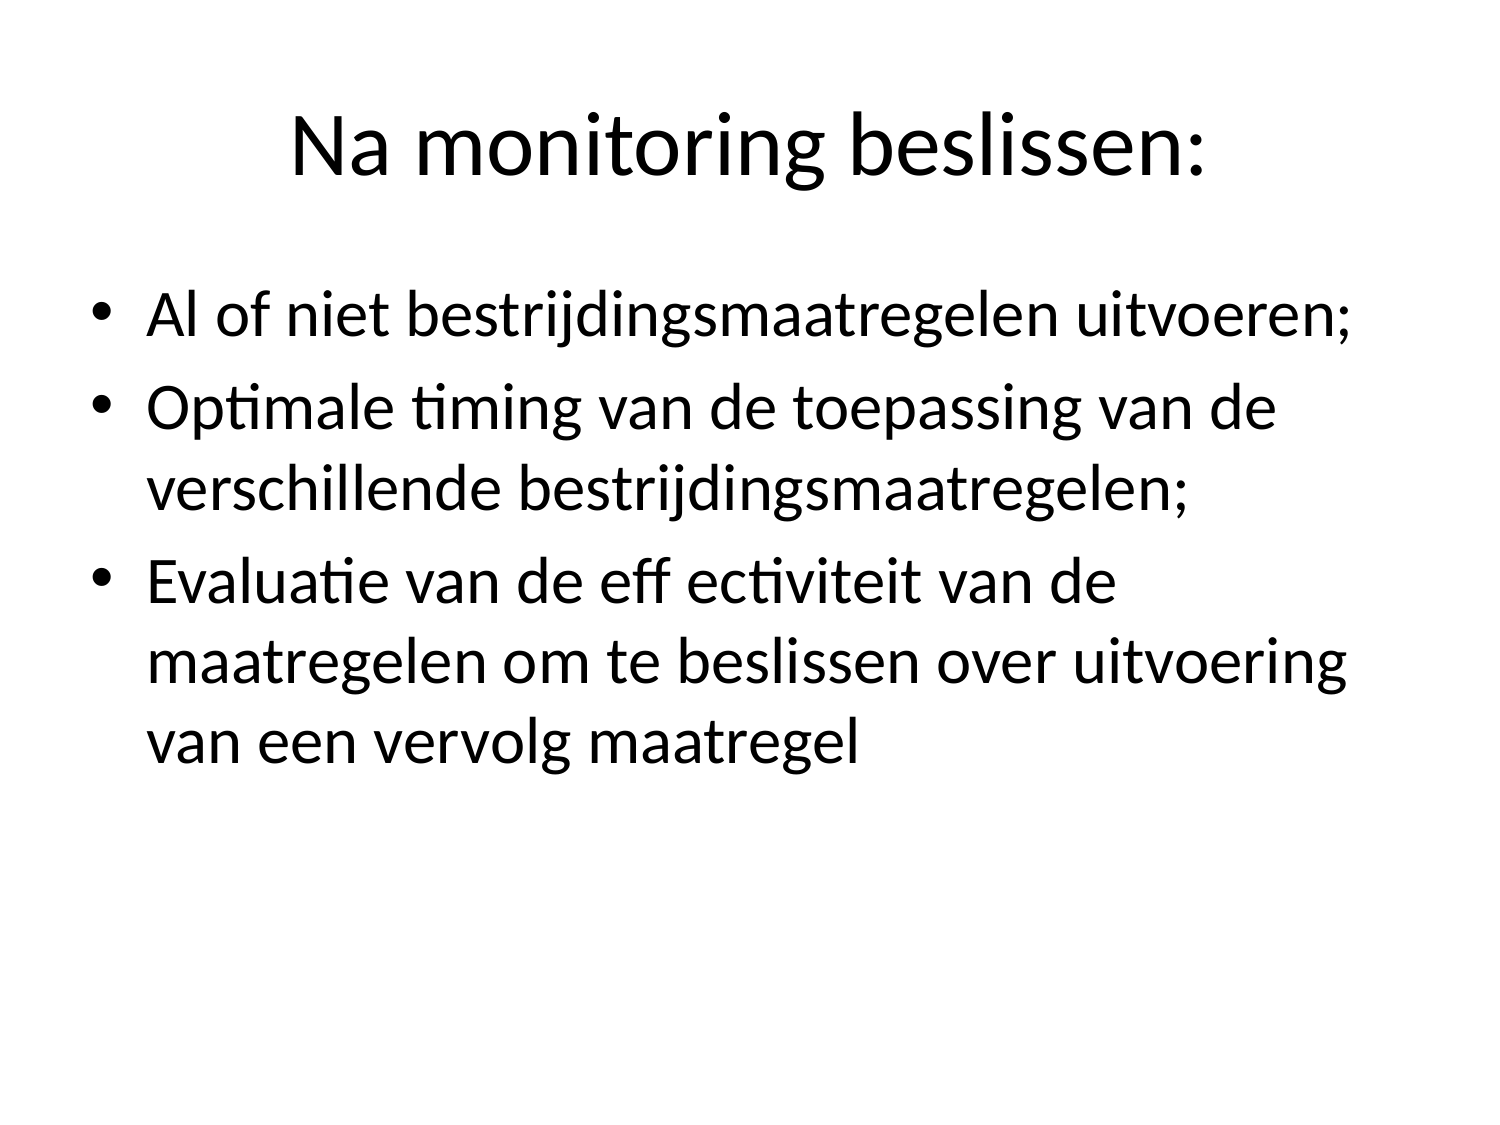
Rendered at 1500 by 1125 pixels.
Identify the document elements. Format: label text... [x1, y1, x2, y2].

title Na monitoring beslissen: [75, 45, 1425, 233]
list Al of niet bestrijdingsmaatregelen uitvoeren; Optimale timing van de toepassing van de verschillende bestrijdingsmaatregelen; Evaluatie van de eff ectiviteit van de maatregelen om te beslissen over uitvoering van een vervolg maatregel [75, 262, 1425, 1005]
